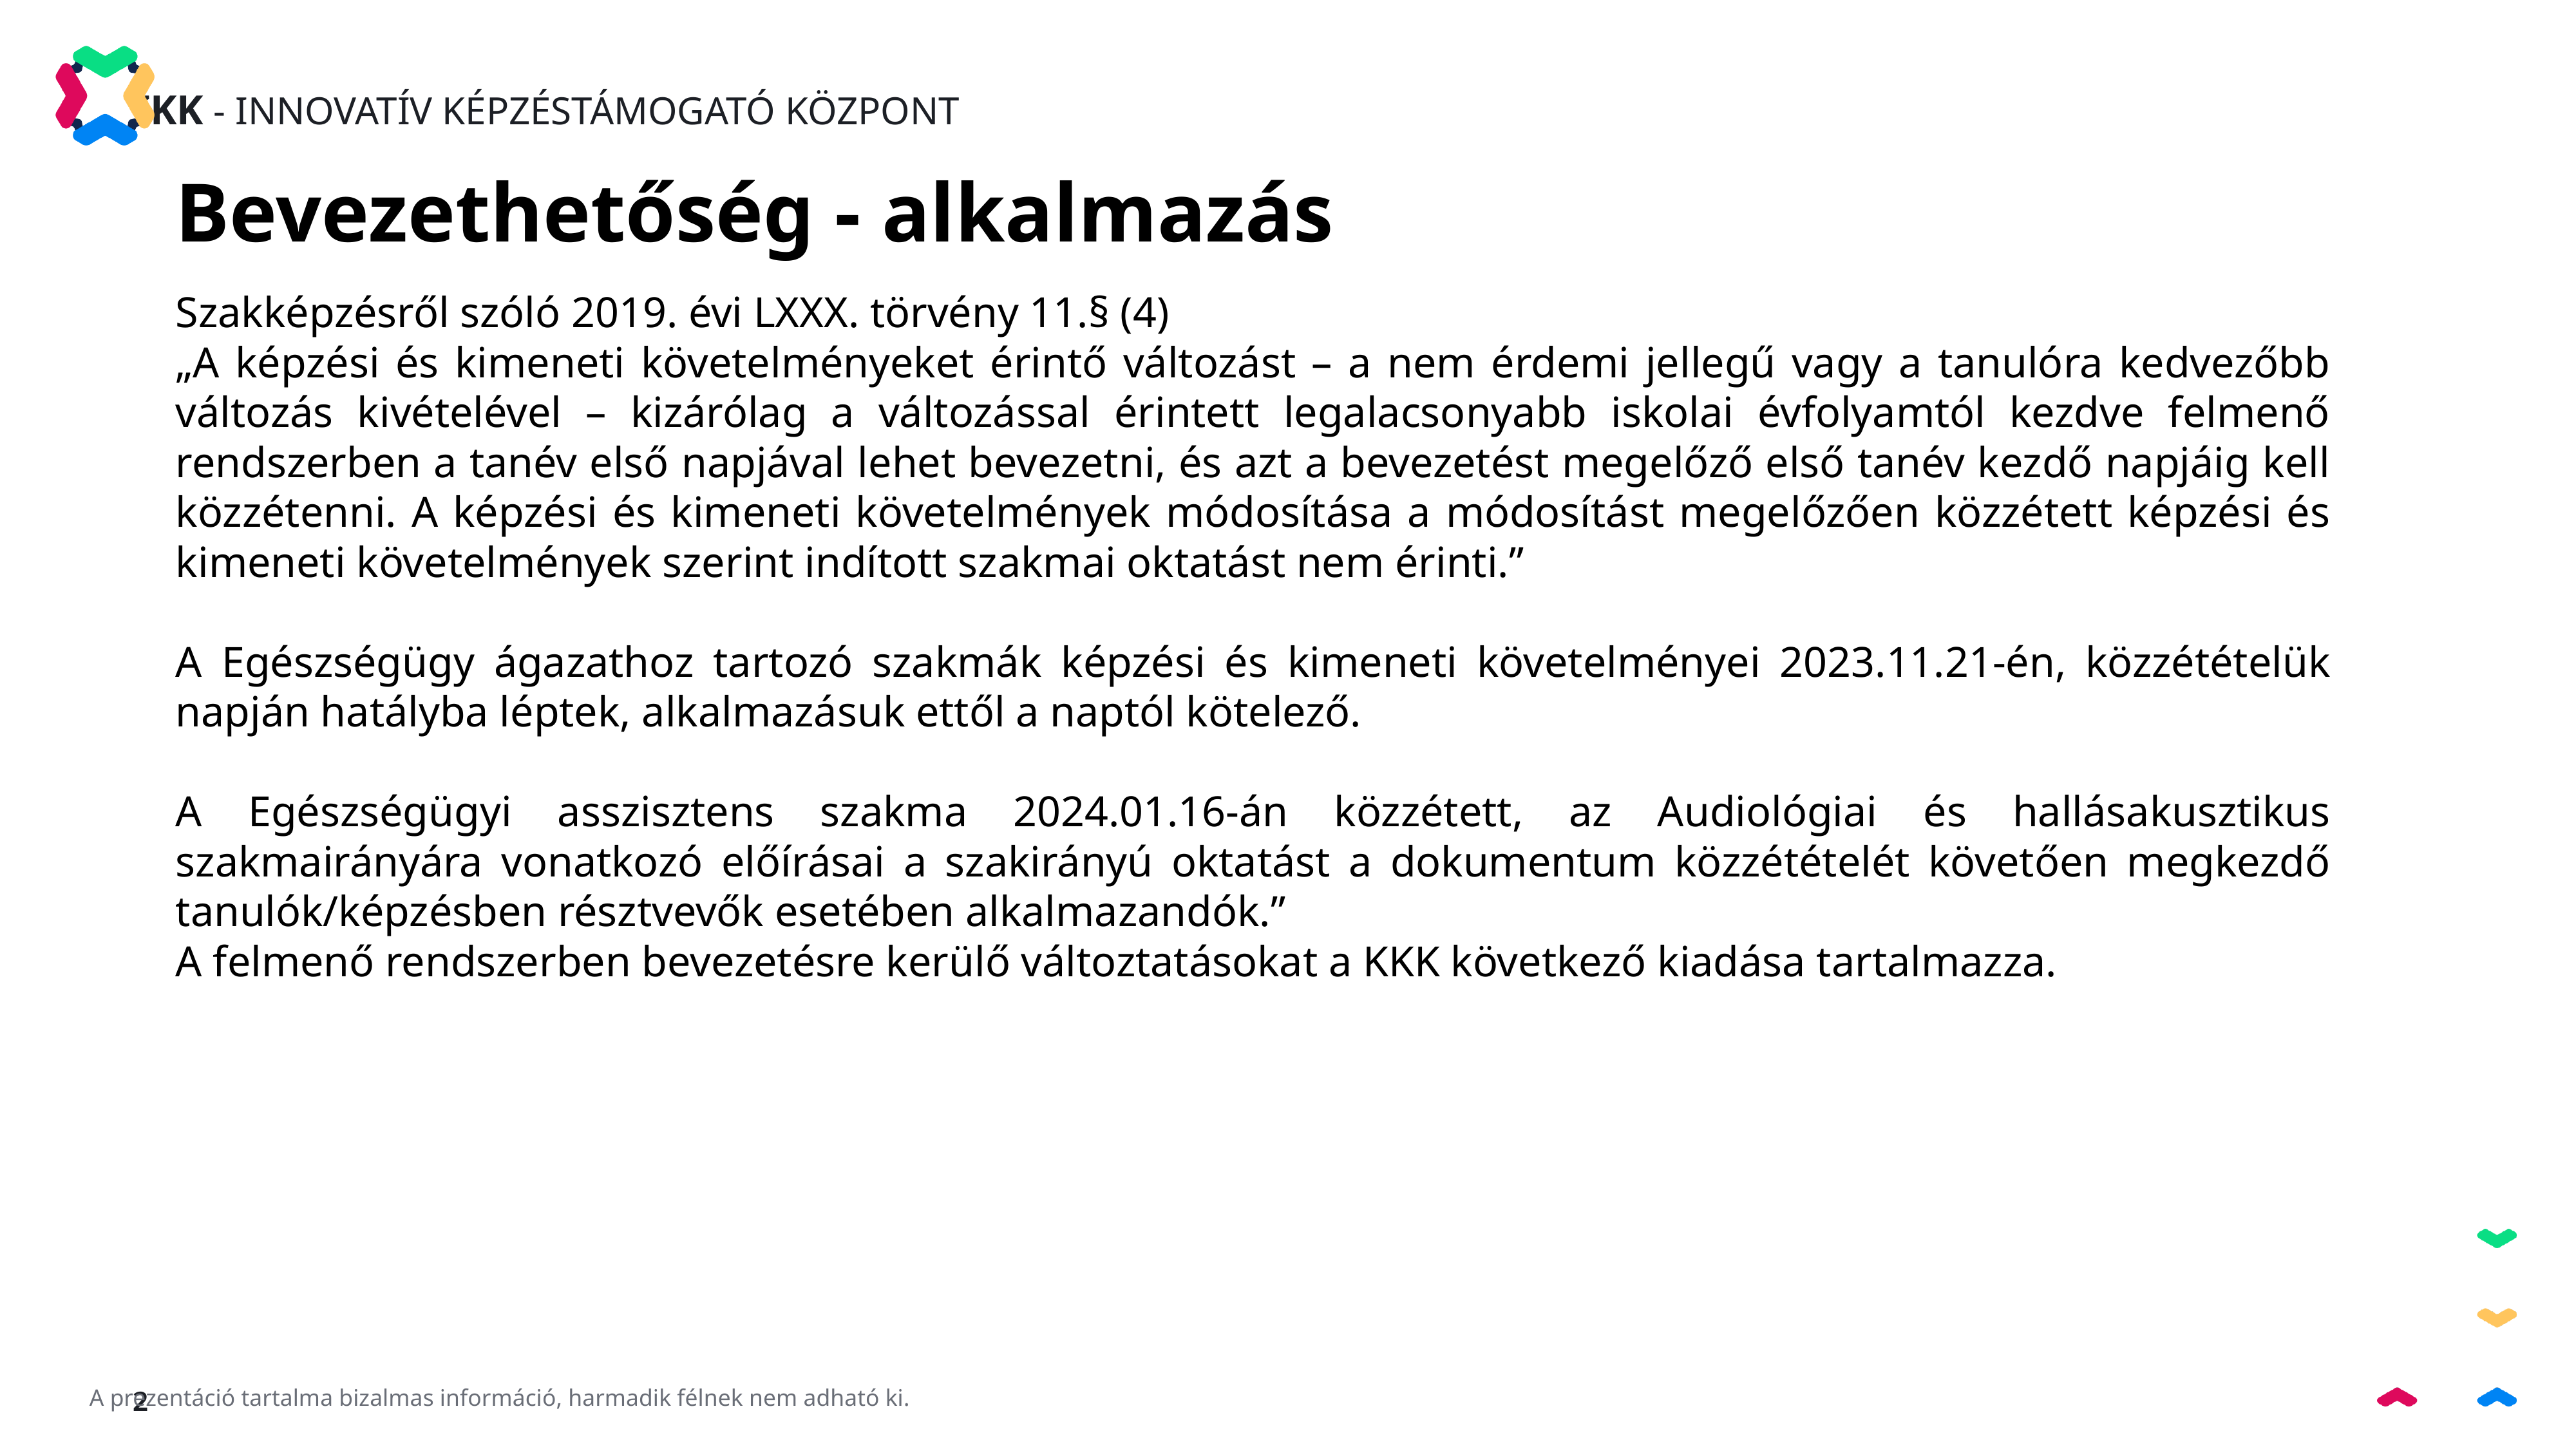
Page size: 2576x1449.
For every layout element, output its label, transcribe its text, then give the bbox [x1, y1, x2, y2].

list Bevezethetőség - alkalmazás [175, 161, 2275, 286]
picture [55, 46, 155, 146]
picture [2377, 1229, 2517, 1406]
list Szakképzésről szóló 2019. évi LXXX. törvény 11.§ (4) „A képzési és kimeneti követelményeket érintő változást – a nem érdemi jellegű vagy a tanulóra kedvezőbb változás kivételével – kizárólag a változással érintett legalacsonyabb iskolai évfolyamtól kezdve felmenő rendszerben a tanév első napjával lehet bevezetni, és azt a bevezetést megelőző első tanév kezdő napjáig kell közzétenni. A képzési és kimeneti követelmények módosítása a módosítást megelőzően közzétett képzési és kimeneti követelmények szerint indított szakmai oktatást nem érinti.” A Egészségügy ágazathoz tartozó szakmák képzési és kimeneti követelményei 2023.11.21-én, közzétételük napján hatályba léptek, alkalmazásuk ettől a naptól kötelező. A Egészségügyi asszisztens szakma 2024.01.16-án közzétett, az Audiológiai és hallásakusztikus szakmairányára vonatkozó előírásai a szakirányú oktatást a dokumentum közzétételét követően megkezdő tanulók/képzésben résztvevők esetében alkalmazandók.” A felmenő rendszerben bevezetésre kerülő változtatásokat a KKK következő kiadása tartalmazza. [175, 286, 2332, 1288]
